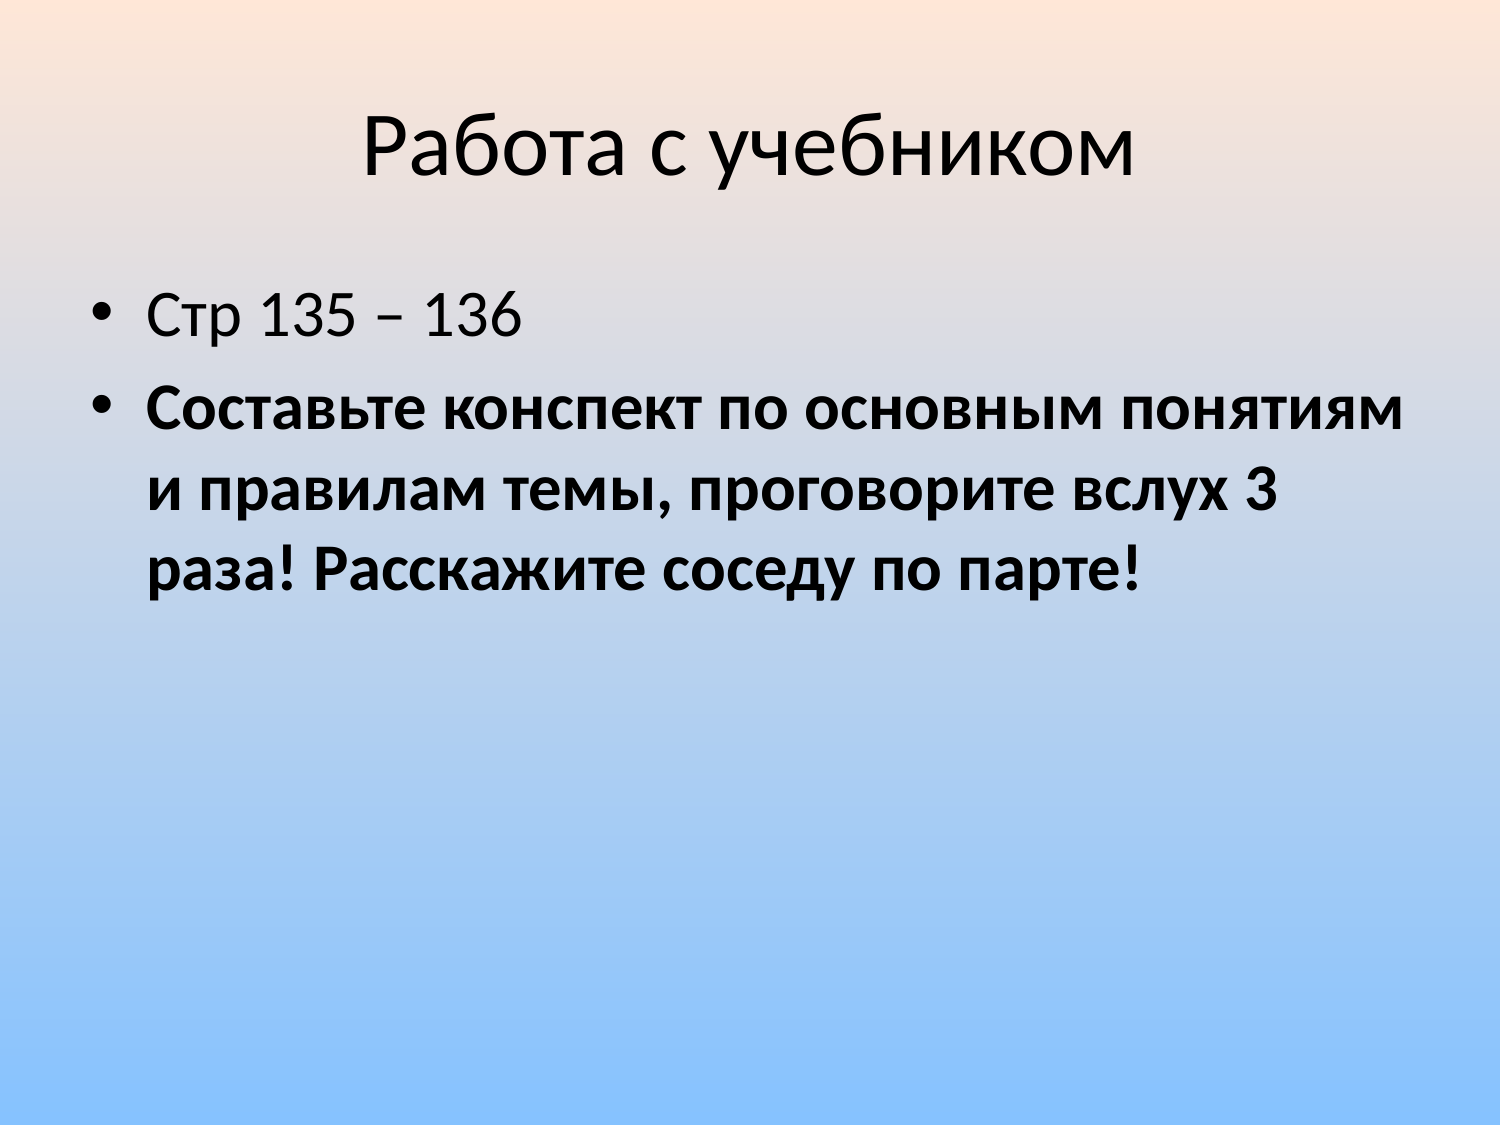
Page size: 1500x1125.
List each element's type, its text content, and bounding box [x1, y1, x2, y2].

list Стр 135 – 136 Составьте конспект по основным понятиям и правилам темы, проговорите вслух 3 раза! Расскажите соседу по парте! [75, 262, 1425, 1005]
title Работа с учебником [75, 45, 1425, 233]
